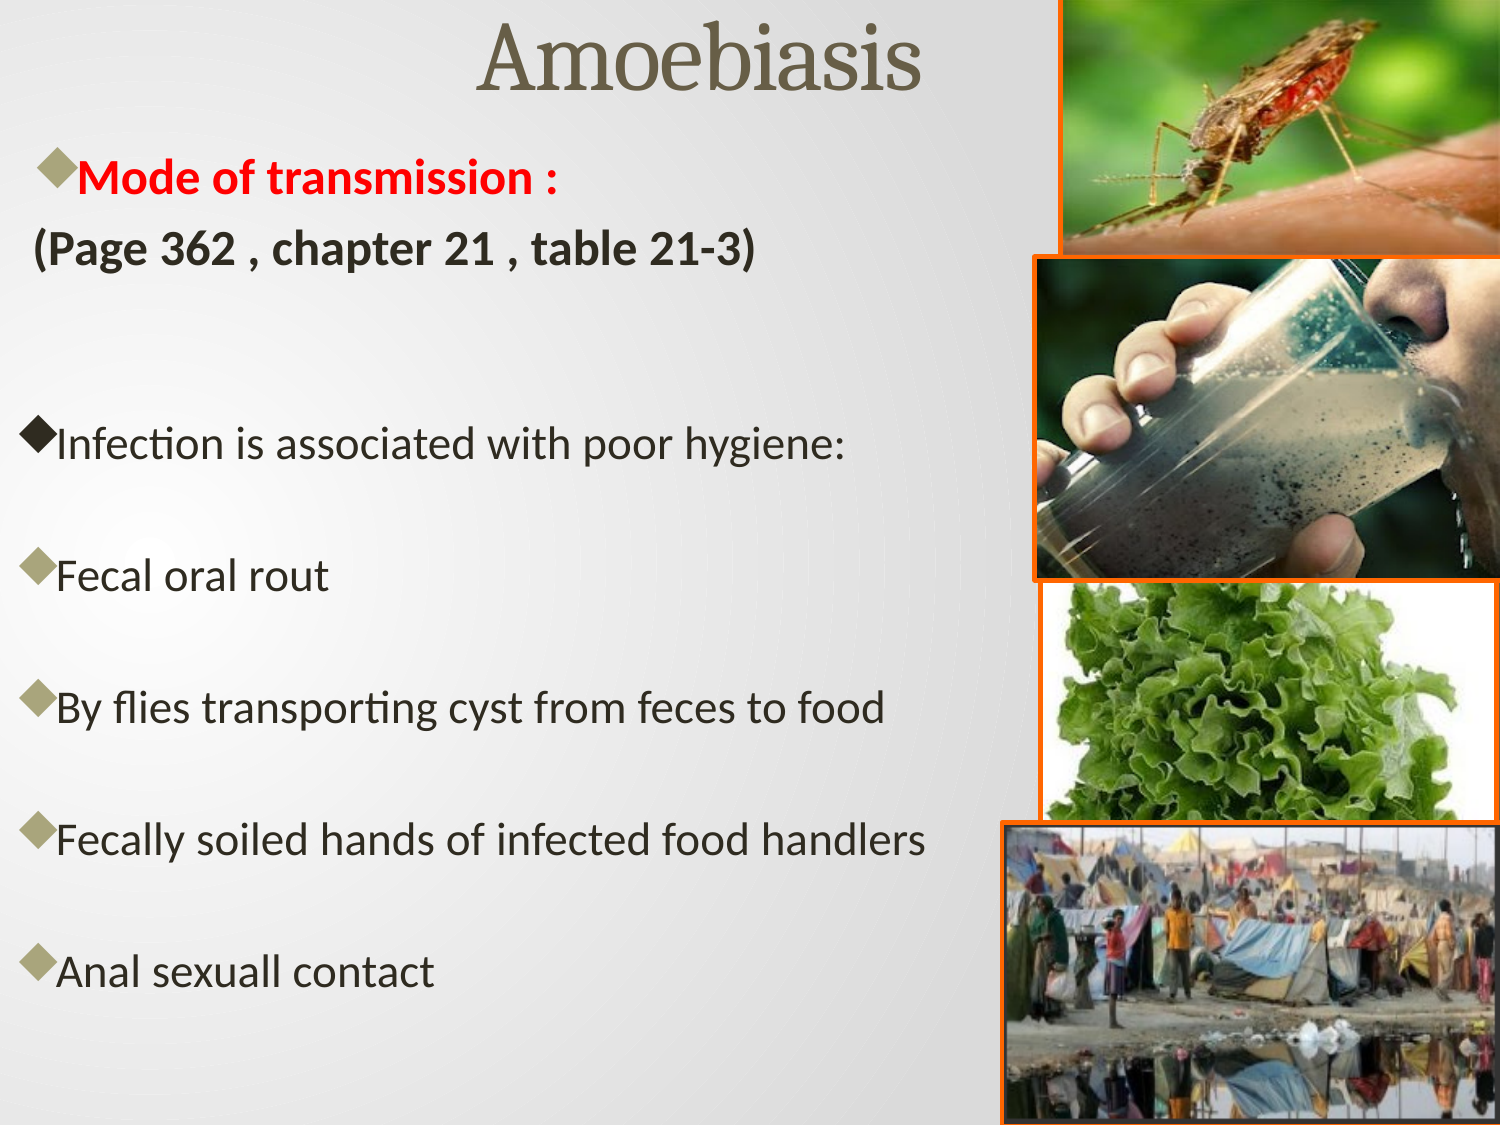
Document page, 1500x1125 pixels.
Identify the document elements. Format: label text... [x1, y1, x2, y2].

picture [1003, 258, 1500, 1125]
picture [1062, 0, 1500, 256]
title Amoebiasis [75, 0, 1058, 102]
list Mode of transmission : (Page 362 , chapter 21 , table 21-3) Infection is associated with poor hygiene: Fecal oral rout By flies transporting cyst from feces to food Fecally soiled hands of infected food handlers Anal sexuall contact [0, 136, 1058, 1005]
